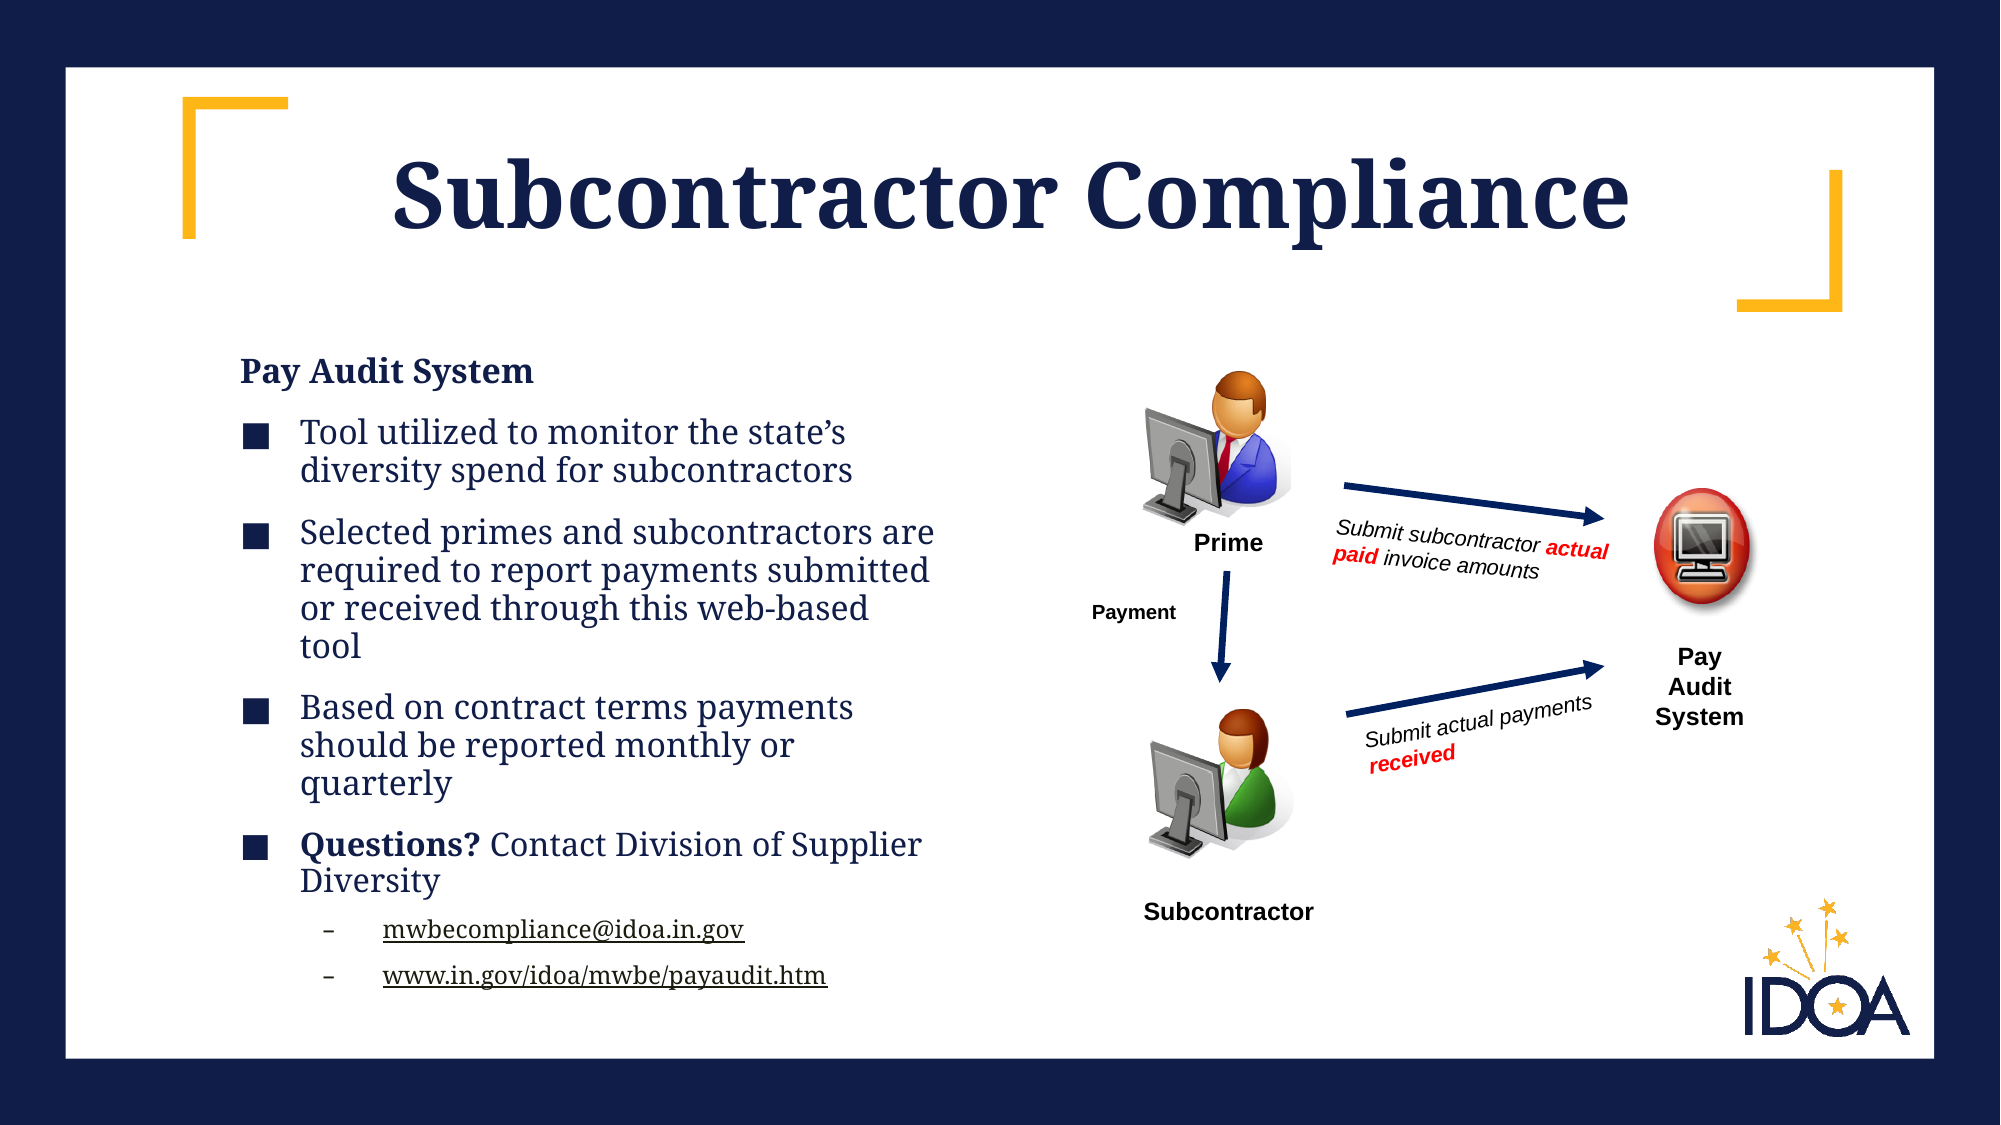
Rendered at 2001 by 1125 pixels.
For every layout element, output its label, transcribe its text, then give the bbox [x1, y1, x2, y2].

picture [1702, 857, 1959, 1114]
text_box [1077, 345, 1763, 941]
title Subcontractor Compliance [225, 142, 1800, 279]
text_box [1219, 570, 1227, 683]
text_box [1344, 485, 1605, 519]
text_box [1346, 665, 1605, 715]
list Pay Audit System Tool utilized to monitor the state’s diversity spend for subcontractors Selected primes and subcontractors are required to report payments submitted or received through this web-based tool Based on contract terms payments should be reported monthly or quarterly Questions? Contact Division of Supplier Diversity mwbecompliance@idoa.in.gov www.in.gov/idoa/mwbe/payaudit.htm [225, 345, 954, 1005]
